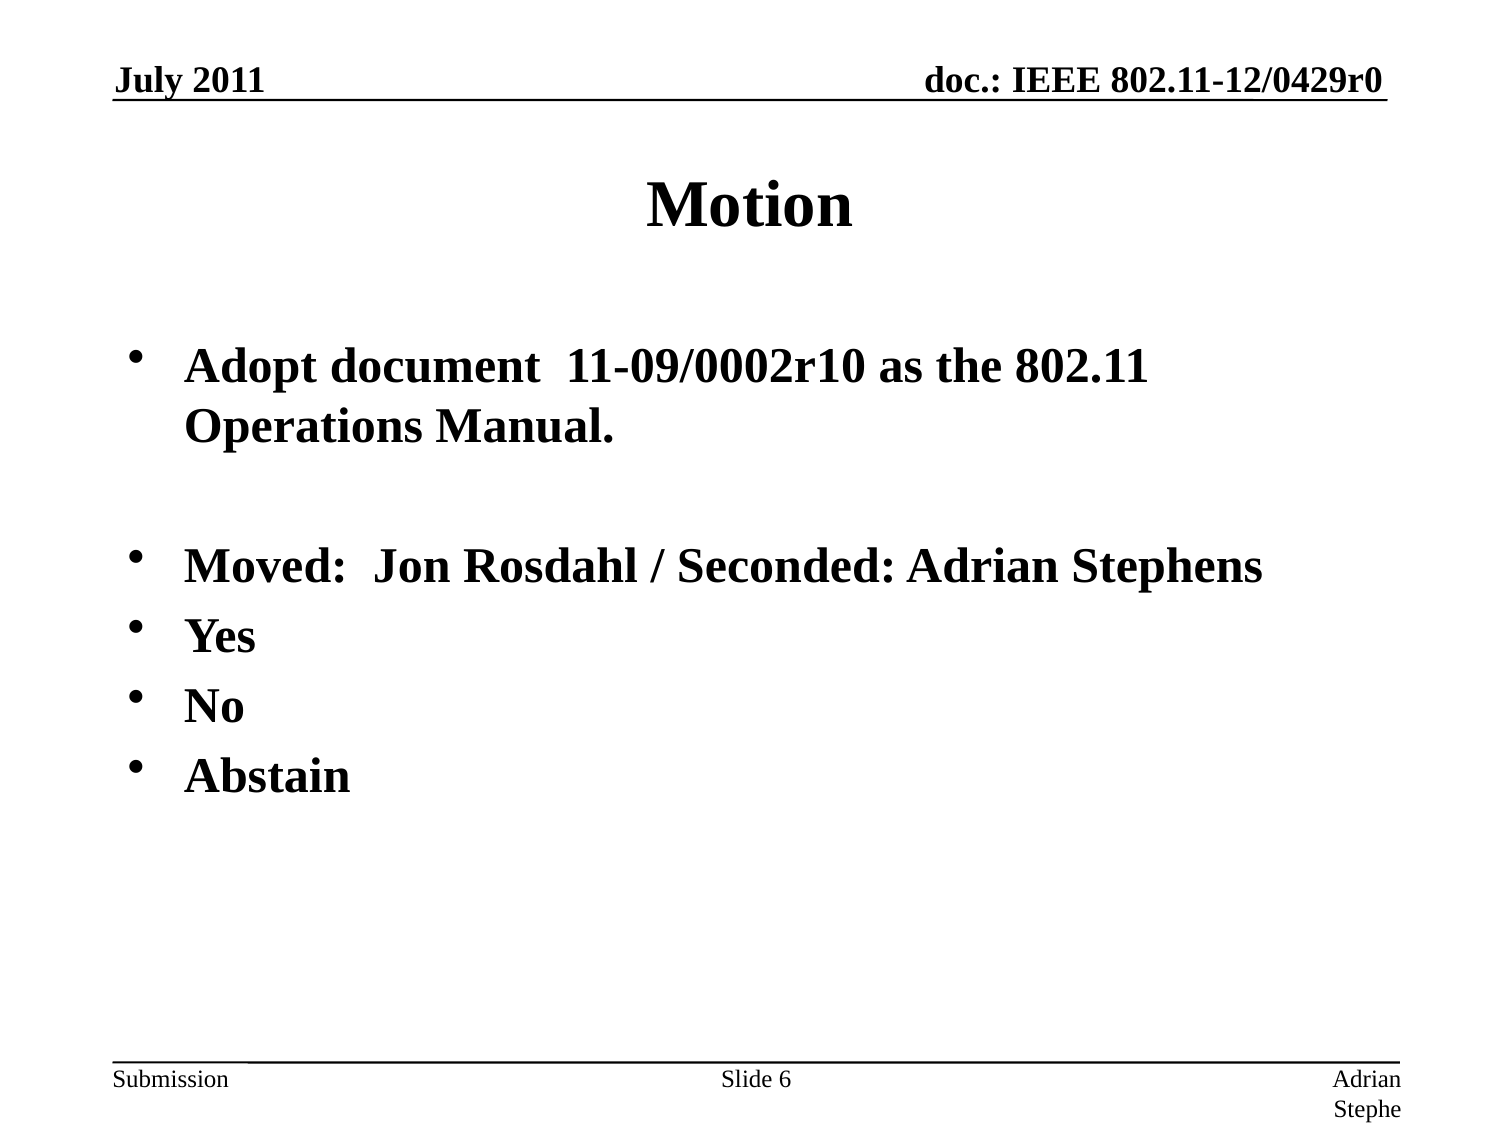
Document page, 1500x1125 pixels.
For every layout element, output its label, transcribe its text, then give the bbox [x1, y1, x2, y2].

footer Adrian Stephens, Intel Corporation [1324, 1061, 1402, 1093]
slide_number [114, 54, 374, 101]
slide_number Slide 6 [712, 1061, 800, 1093]
title Motion [112, 112, 1388, 288]
list Adopt document 11-09/0002r10 as the 802.11 Operations Manual. Moved: Jon Rosdahl / Seconded: Adrian Stephens Yes No Abstain [112, 324, 1388, 1000]
